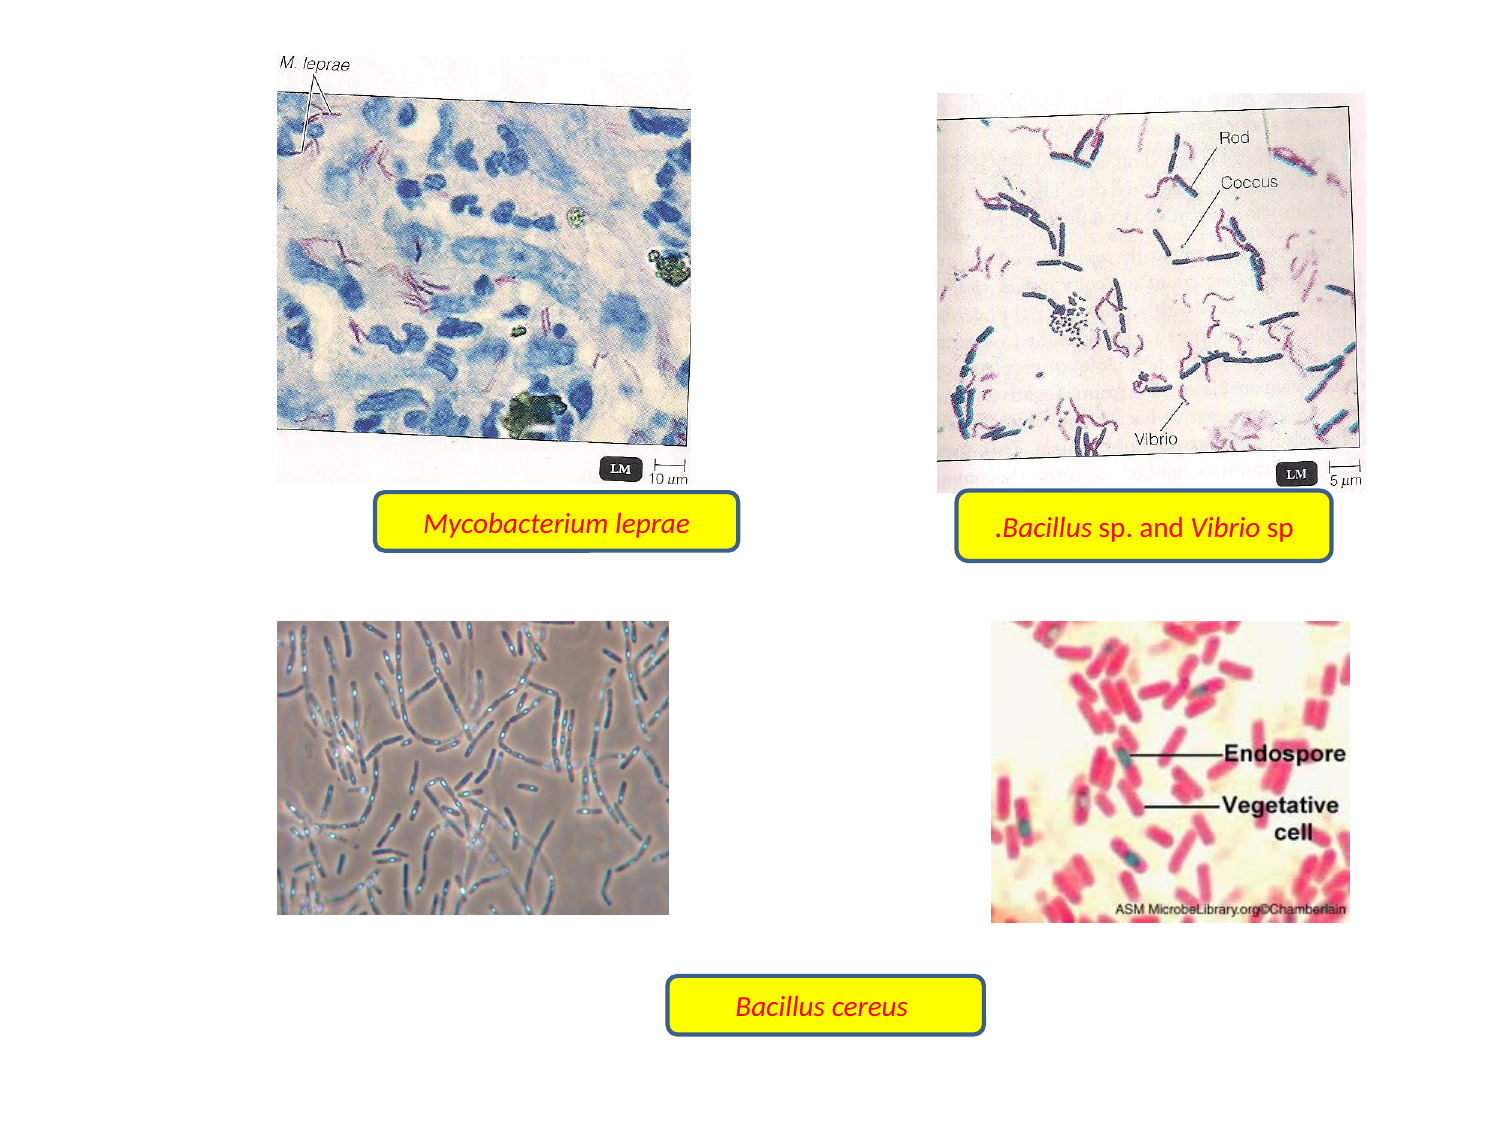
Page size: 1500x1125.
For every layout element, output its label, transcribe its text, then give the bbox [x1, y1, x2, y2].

text_box Mycobacterium leprae [372, 490, 741, 553]
picture [937, 92, 1366, 493]
picture [277, 621, 669, 915]
picture [277, 55, 691, 484]
text_box Bacillus sp. and Vibrio sp. [954, 501, 1334, 564]
picture [990, 621, 1350, 924]
text_box Bacillus cereus [665, 973, 987, 1037]
